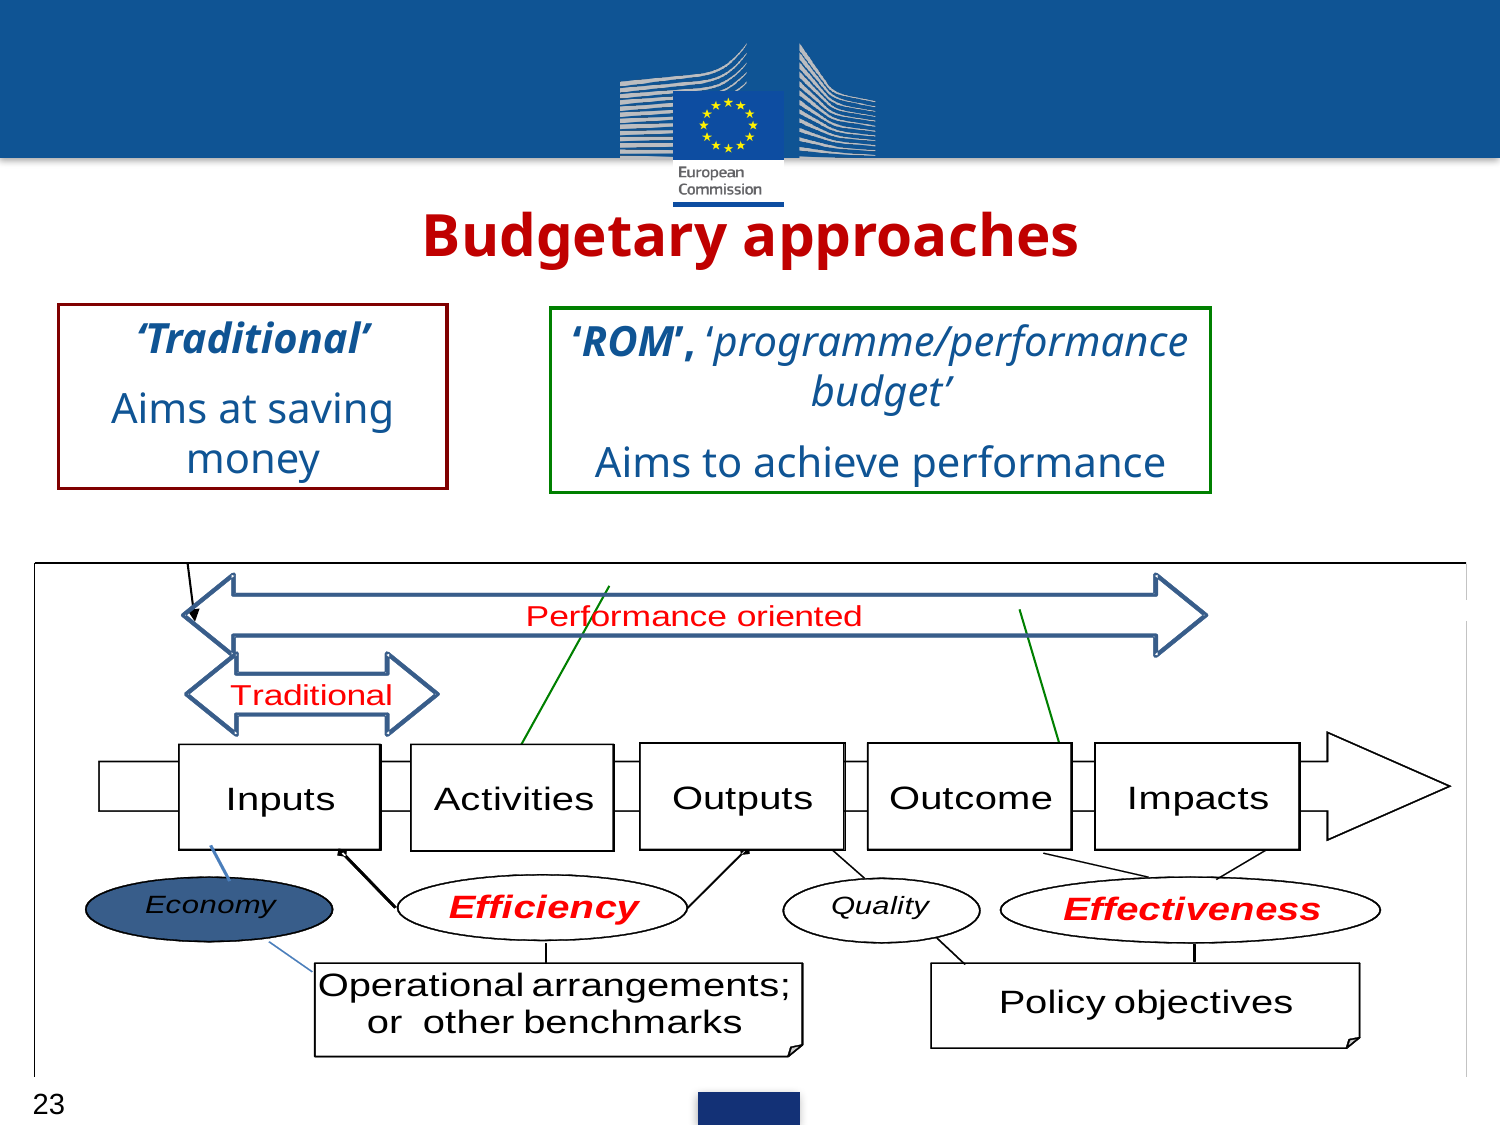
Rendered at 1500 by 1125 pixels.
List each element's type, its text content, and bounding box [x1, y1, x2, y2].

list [33, 562, 1468, 1079]
text_box ‘Traditional’ Aims at saving money [58, 304, 448, 489]
slide_number 23 [17, 1077, 402, 1125]
text_box ‘ROM’, ‘programme/performance budget’ Aims to achieve performance [550, 308, 1211, 493]
title Budgetary approaches [82, 175, 1420, 292]
